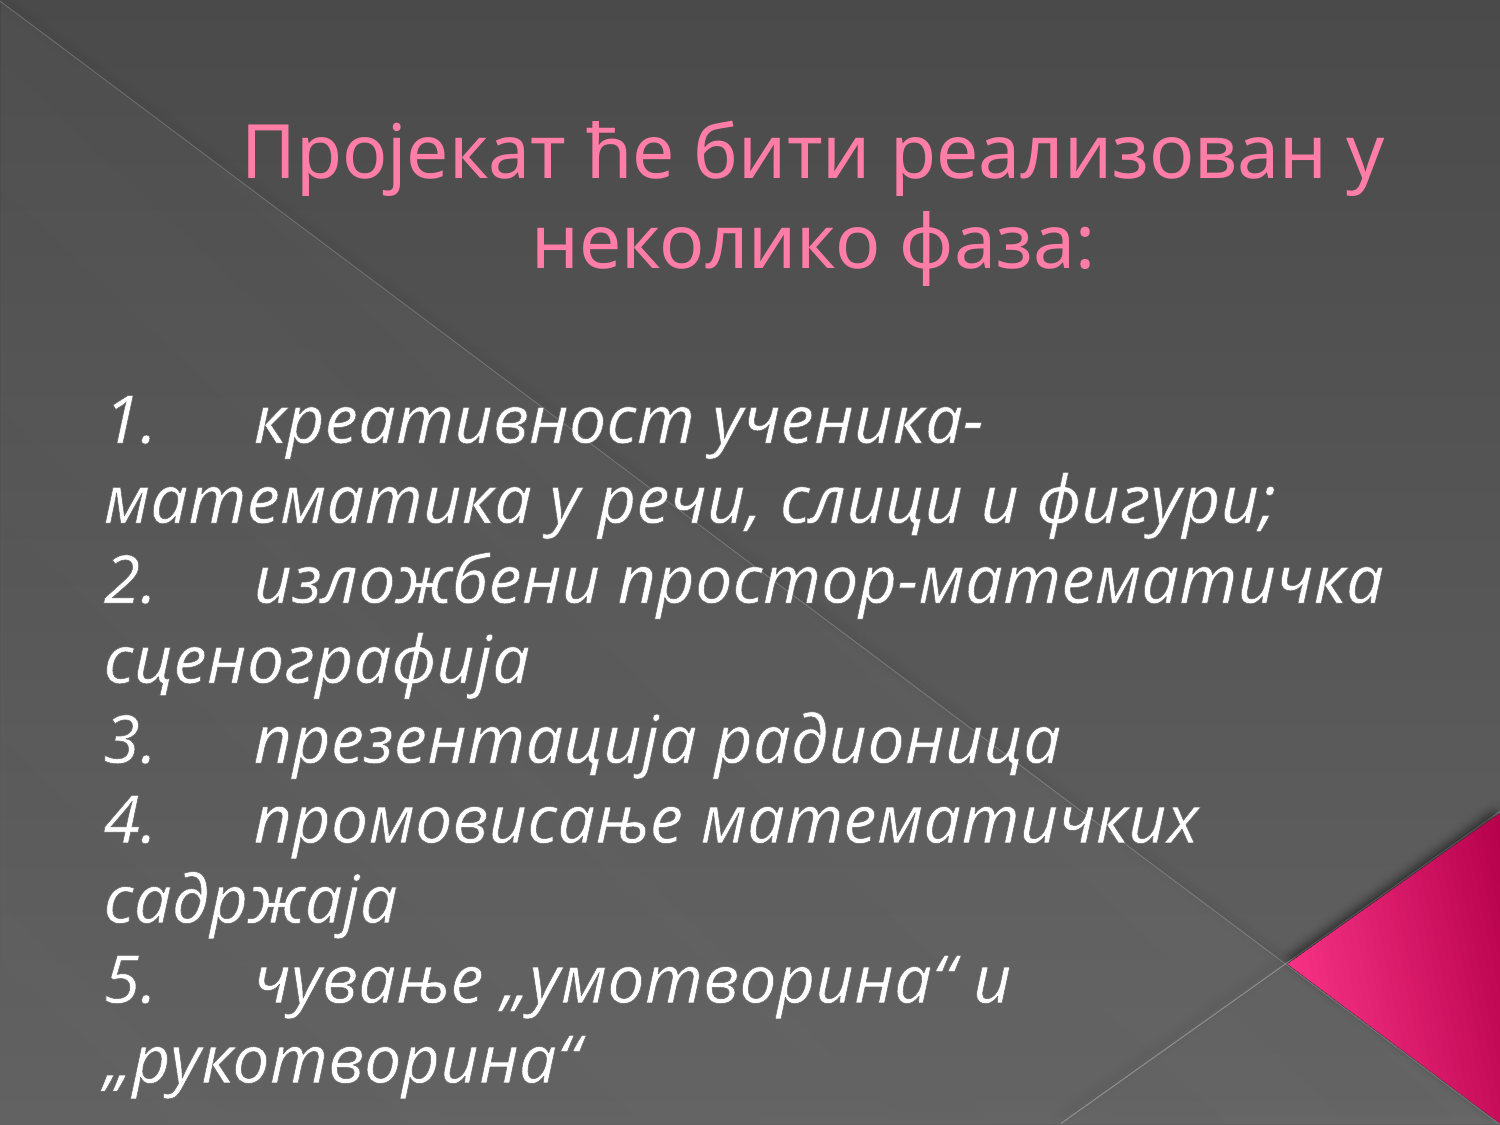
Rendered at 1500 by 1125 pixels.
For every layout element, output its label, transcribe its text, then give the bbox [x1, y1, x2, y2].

title Пројекат ће бити реализован у неколико фаза: [112, 50, 1436, 292]
subtitle 1. креативност ученика-математика у речи, слици и фигури; 2. изложбени простор-математичка сценографија 3. презентација радионица 4. промовисање математичких садржаја 5. чување „умотворина“ и „рукотворина“ [88, 369, 1412, 657]
